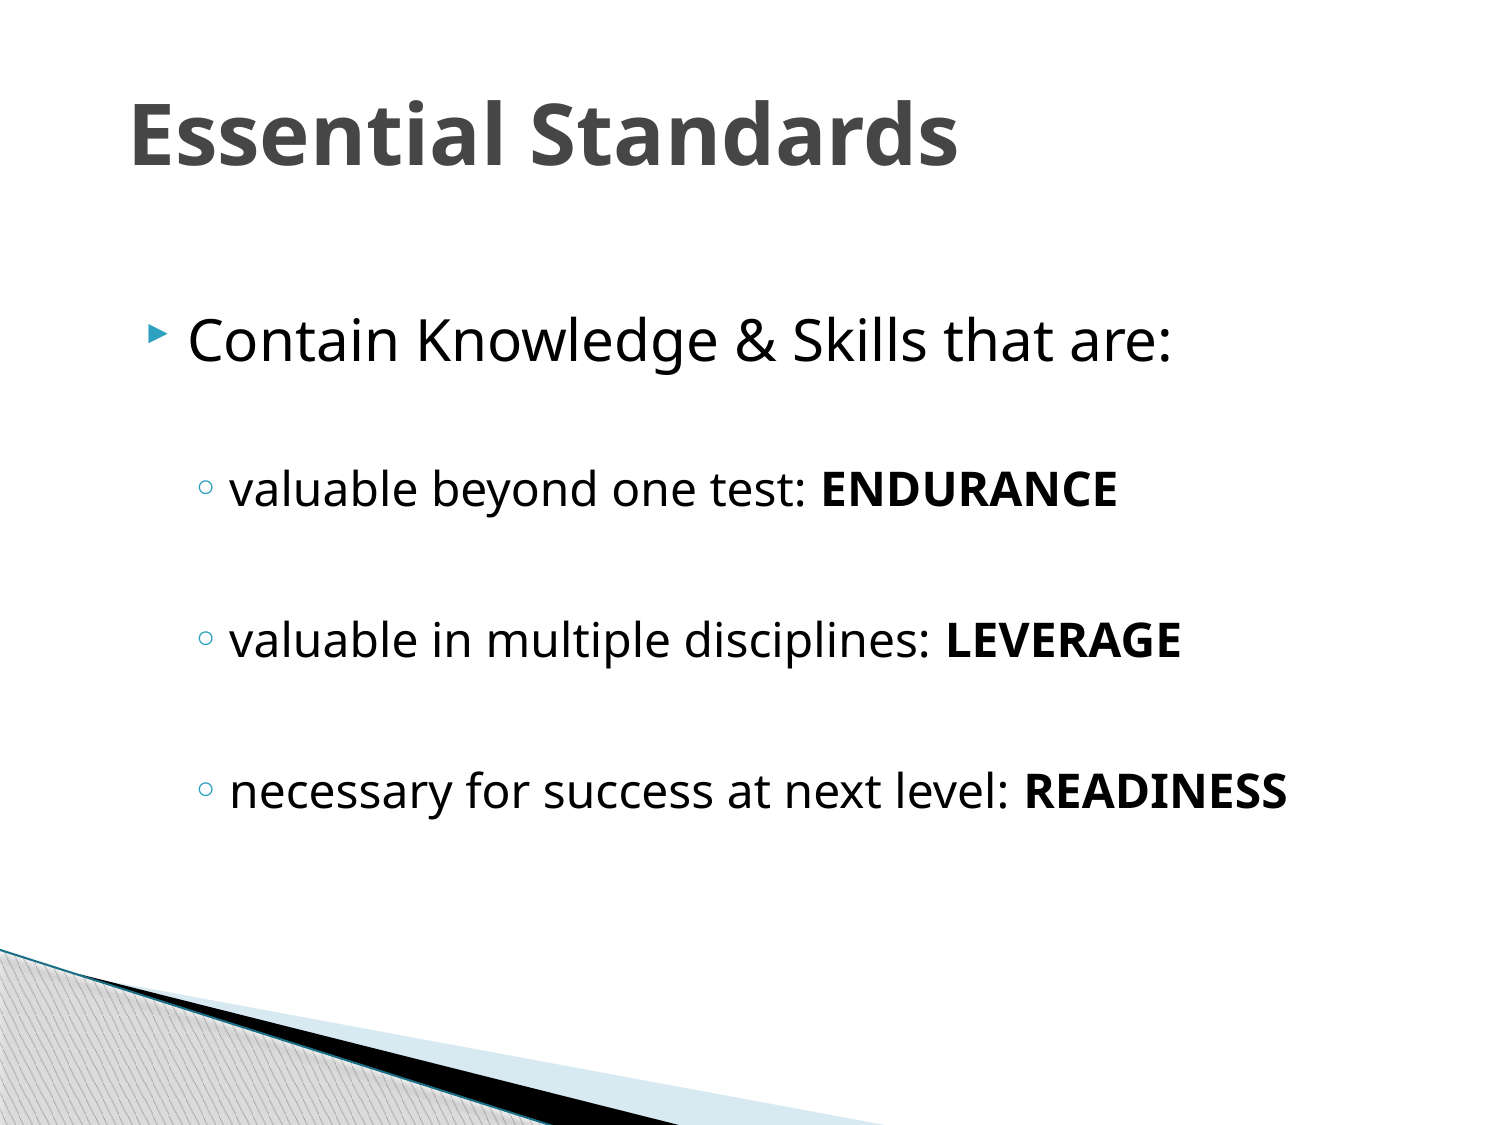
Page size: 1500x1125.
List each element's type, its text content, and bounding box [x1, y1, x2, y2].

title Essential Standards [112, 50, 1388, 213]
list Contain Knowledge & Skills that are: valuable beyond one test: ENDURANCE valuable in multiple disciplines: LEVERAGE necessary for success at next level: READINESS [112, 262, 1388, 988]
